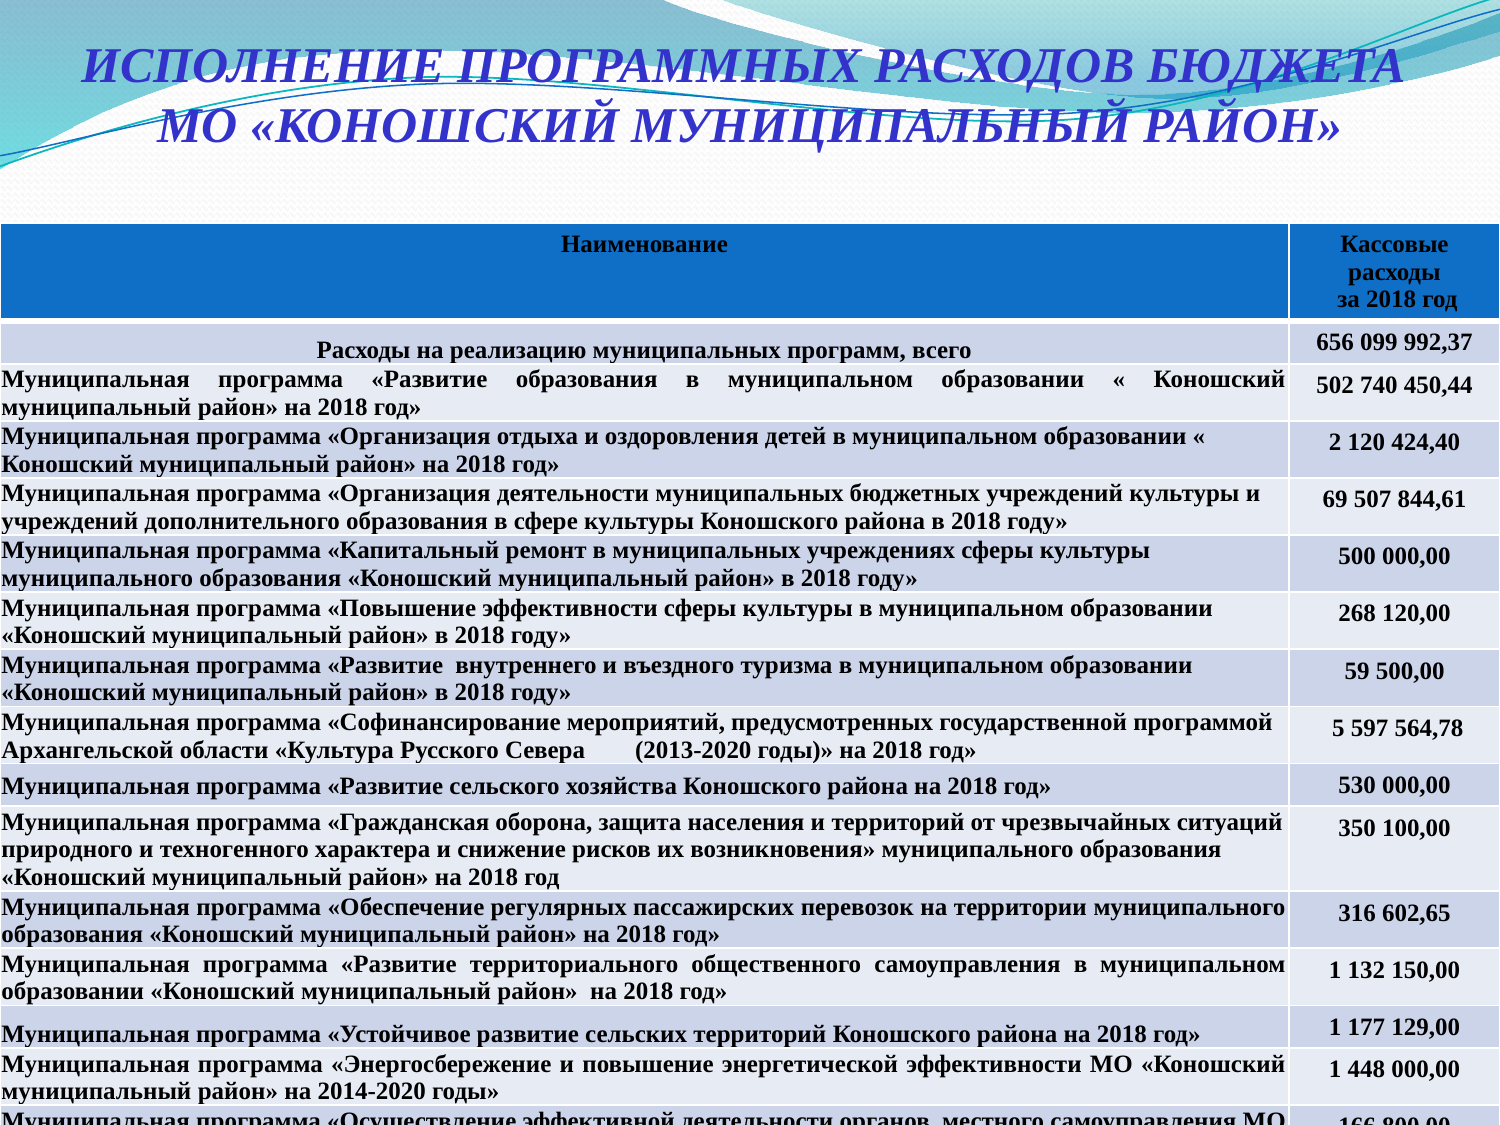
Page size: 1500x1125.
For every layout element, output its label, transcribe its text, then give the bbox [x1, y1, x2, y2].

table_cell Муниципальная программа «Организация деятельности муниципальных бюджетных учреждений культуры и учреждений дополнительного образования в сфере культуры Коношского района в 2018 году» [1, 479, 1288, 534]
table_cell 1 448 000,00 [1290, 1049, 1499, 1104]
table_cell 2 120 424,40 [1290, 422, 1499, 477]
table_cell Муниципальная программа «Капитальный ремонт в муниципальных учреждениях сферы культуры муниципального образования «Коношский муниципальный район» в 2018 году» [1, 536, 1288, 591]
table_cell Муниципальная программа «Обеспечение регулярных пассажирских перевозок на территории муниципального образования «Коношский муниципальный район» на 2018 год» [1, 892, 1288, 947]
table_header Наименование [1, 224, 1288, 318]
table_cell 1 132 150,00 [1290, 949, 1499, 1005]
table_cell Муниципальная программа «Организация отдыха и оздоровления детей в муниципальном образовании « Коношский муниципальный район» на 2018 год» [1, 422, 1288, 477]
table_cell 59 500,00 [1290, 650, 1499, 706]
table_cell 69 507 844,61 [1290, 479, 1499, 534]
table_cell 166 800,00 [1290, 1106, 1499, 1125]
table_cell 5 597 564,78 [1290, 707, 1499, 763]
table_cell Расходы на реализацию муниципальных программ, всего [1, 324, 1288, 363]
table_cell 316 602,65 [1290, 892, 1499, 947]
table_header Кассовые расходы за 2018 год [1290, 224, 1499, 318]
table_cell Муниципальная программа «Развитие территориального общественного самоуправления в муниципальном образовании «Коношский муниципальный район» на 2018 год» [1, 949, 1288, 1005]
table_cell Муниципальная программа «Энергосбережение и повышение энергетической эффективности МО «Коношский муниципальный район» на 2014-2020 годы» [1, 1049, 1288, 1104]
title ИСПОЛНЕНИЕ ПРОГРАММНЫХ РАСХОДОВ БЮДЖЕТА МО «КОНОШСКИЙ МУНИЦИПАЛЬНЫЙ РАЙОН» [0, 0, 1500, 222]
table_cell 502 740 450,44 [1290, 365, 1499, 420]
table_cell Муниципальная программа «Осуществление эффективной деятельности органов местного самоуправления МО «Коношский муниципальны район» в сфере развития земельно-имущественных отношений на 2018 год» [1, 1106, 1288, 1125]
table_cell 500 000,00 [1290, 536, 1499, 591]
table_cell 656 099 992,37 [1290, 324, 1499, 363]
table_cell Муниципальная программа «Повышение эффективности сферы культуры в муниципальном образовании «Коношский муниципальный район» в 2018 году» [1, 593, 1288, 648]
table_cell 350 100,00 [1290, 807, 1499, 890]
table_cell 530 000,00 [1290, 764, 1499, 805]
table_cell Муниципальная программа «Развитие образования в муниципальном образовании « Коношский муниципальный район» на 2018 год» [1, 365, 1288, 420]
table_cell Муниципальная программа «Устойчивое развитие сельских территорий Коношского района на 2018 год» [1, 1006, 1288, 1047]
table_cell Муниципальная программа «Развитие сельского хозяйства Коношского района на 2018 год» [1, 764, 1288, 805]
table_cell Муниципальная программа «Развитие внутреннего и въездного туризма в муниципальном образовании «Коношский муниципальный район» в 2018 году» [1, 650, 1288, 706]
table_cell 268 120,00 [1290, 593, 1499, 648]
table_cell Муниципальная программа «Гражданская оборона, защита населения и территорий от чрезвычайных ситуаций природного и техногенного характера и снижение рисков их возникновения» муниципального образования «Коношский муниципальный район» на 2018 год [1, 807, 1288, 890]
table_cell Муниципальная программа «Софинансирование мероприятий, предусмотренных государственной программой Архангельской области «Культура Русского Севера (2013-2020 годы)» на 2018 год» [1, 707, 1288, 763]
table_cell 1 177 129,00 [1290, 1006, 1499, 1047]
